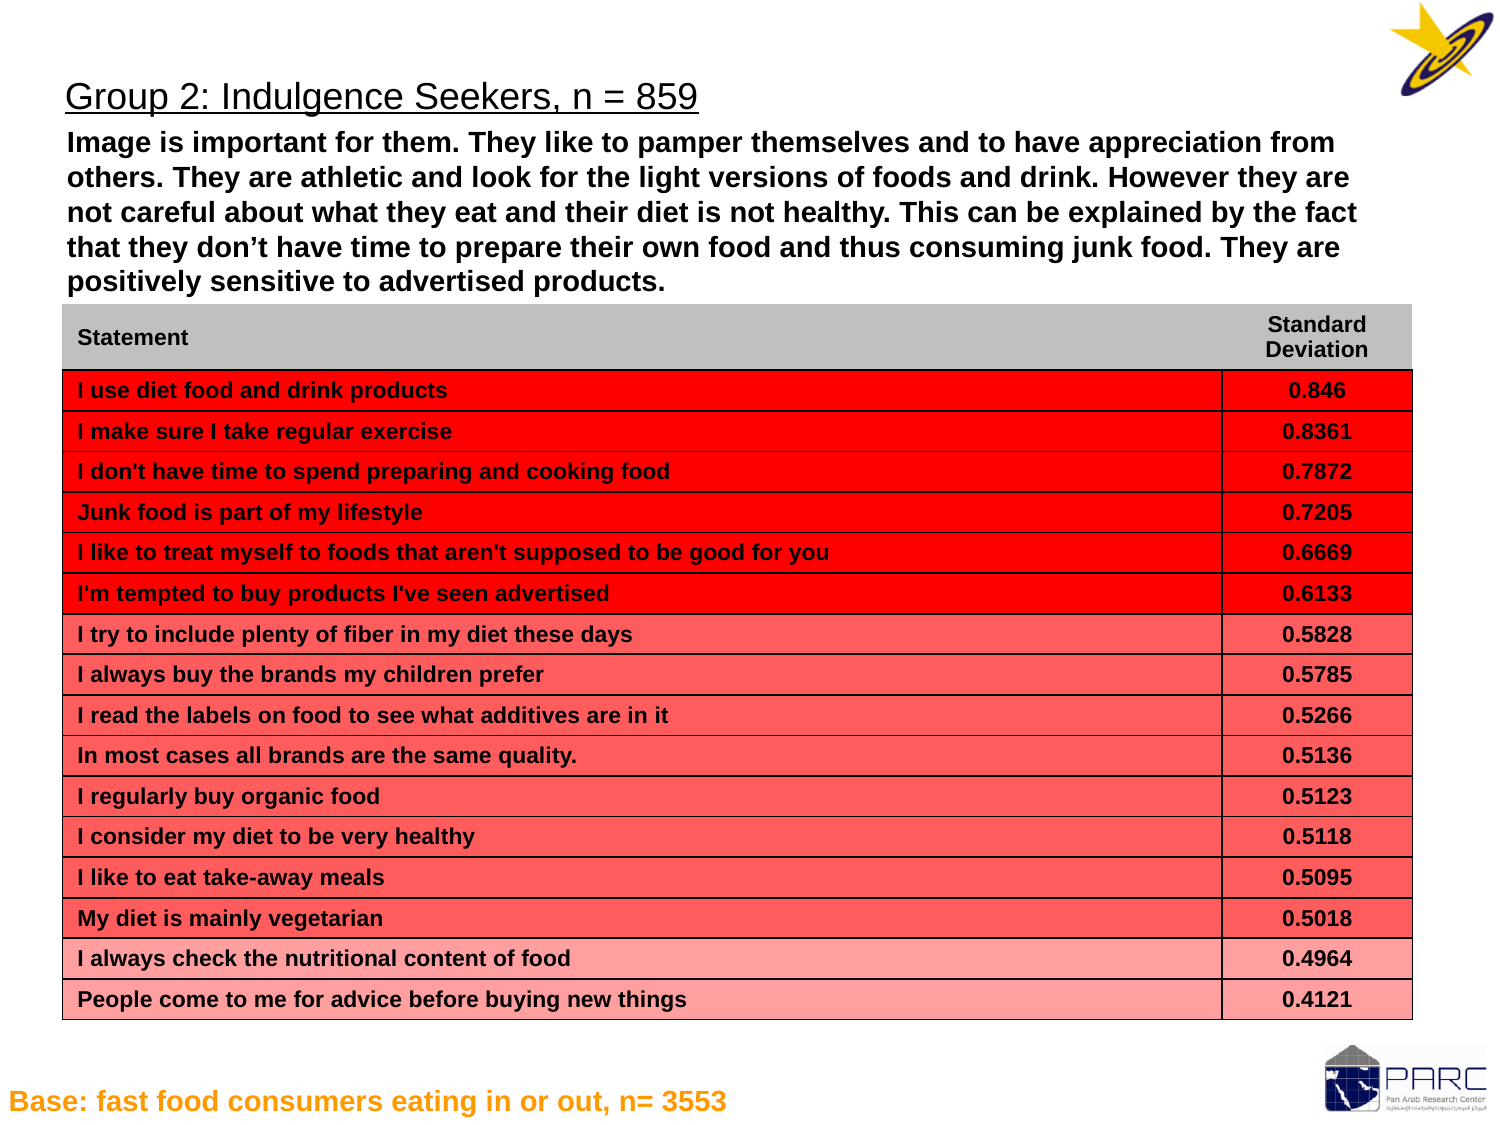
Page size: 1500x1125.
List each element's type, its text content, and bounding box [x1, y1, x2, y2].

table_cell I'm tempted to buy products I've seen advertised [63, 574, 1221, 613]
table_cell I always buy the brands my children prefer [63, 655, 1221, 694]
picture [1320, 1045, 1494, 1118]
table_header Statement [62, 306, 1222, 369]
table_cell 0.8361 [1223, 412, 1412, 451]
picture [1385, 0, 1498, 100]
table_cell I don't have time to spend preparing and cooking food [63, 452, 1221, 491]
table_cell I consider my diet to be very healthy [63, 817, 1221, 856]
table_cell In most cases all brands are the same quality. [63, 736, 1221, 775]
table_cell 0.5095 [1223, 858, 1412, 897]
table_cell 0.5118 [1223, 817, 1412, 856]
table_cell I try to include plenty of fiber in my diet these days [63, 615, 1221, 653]
table_cell I use diet food and drink products [63, 371, 1221, 410]
table_cell 0.5123 [1223, 777, 1412, 816]
text_box Group 2: Indulgence Seekers, n = 859 [49, 64, 813, 125]
table_cell 0.6669 [1223, 533, 1412, 572]
table_cell 0.5136 [1223, 736, 1412, 775]
table_cell People come to me for advice before buying new things [63, 980, 1221, 1019]
table_cell 0.5785 [1223, 655, 1412, 694]
table_cell I like to treat myself to foods that aren't supposed to be good for you [63, 533, 1221, 572]
table_cell I regularly buy organic food [63, 777, 1221, 816]
table_cell 0.5828 [1223, 615, 1412, 653]
table_cell 0.4121 [1223, 980, 1412, 1019]
table_header Standard Deviation [1222, 304, 1412, 369]
table_cell 0.6133 [1223, 574, 1412, 613]
table_cell I always check the nutritional content of food [63, 939, 1221, 978]
table_cell 0.5018 [1223, 899, 1412, 937]
table_cell I read the labels on food to see what additives are in it [63, 696, 1221, 735]
table_cell 0.7872 [1223, 452, 1412, 491]
table_cell My diet is mainly vegetarian [63, 899, 1221, 937]
table_cell 0.7205 [1223, 493, 1412, 532]
table_cell 0.4964 [1223, 939, 1412, 978]
text_box Image is important for them. They like to pamper themselves and to have appreciation from others. They are athletic and look for the light versions of foods and drink. However they are not careful about what they eat and their diet is not healthy. This can be explained by the fact that they don’t have time to prepare their own food and thus consuming junk food. They are positively sensitive to advertised products. [52, 115, 1402, 306]
table_cell I like to eat take-away meals [63, 858, 1221, 897]
table_cell Junk food is part of my lifestyle [63, 493, 1221, 532]
text_box Base: fast food consumers eating in or out, n= 3553 [0, 1074, 798, 1125]
table_cell 0.5266 [1223, 696, 1412, 735]
table_cell I make sure I take regular exercise [63, 412, 1221, 451]
table_cell 0.846 [1223, 371, 1412, 410]
